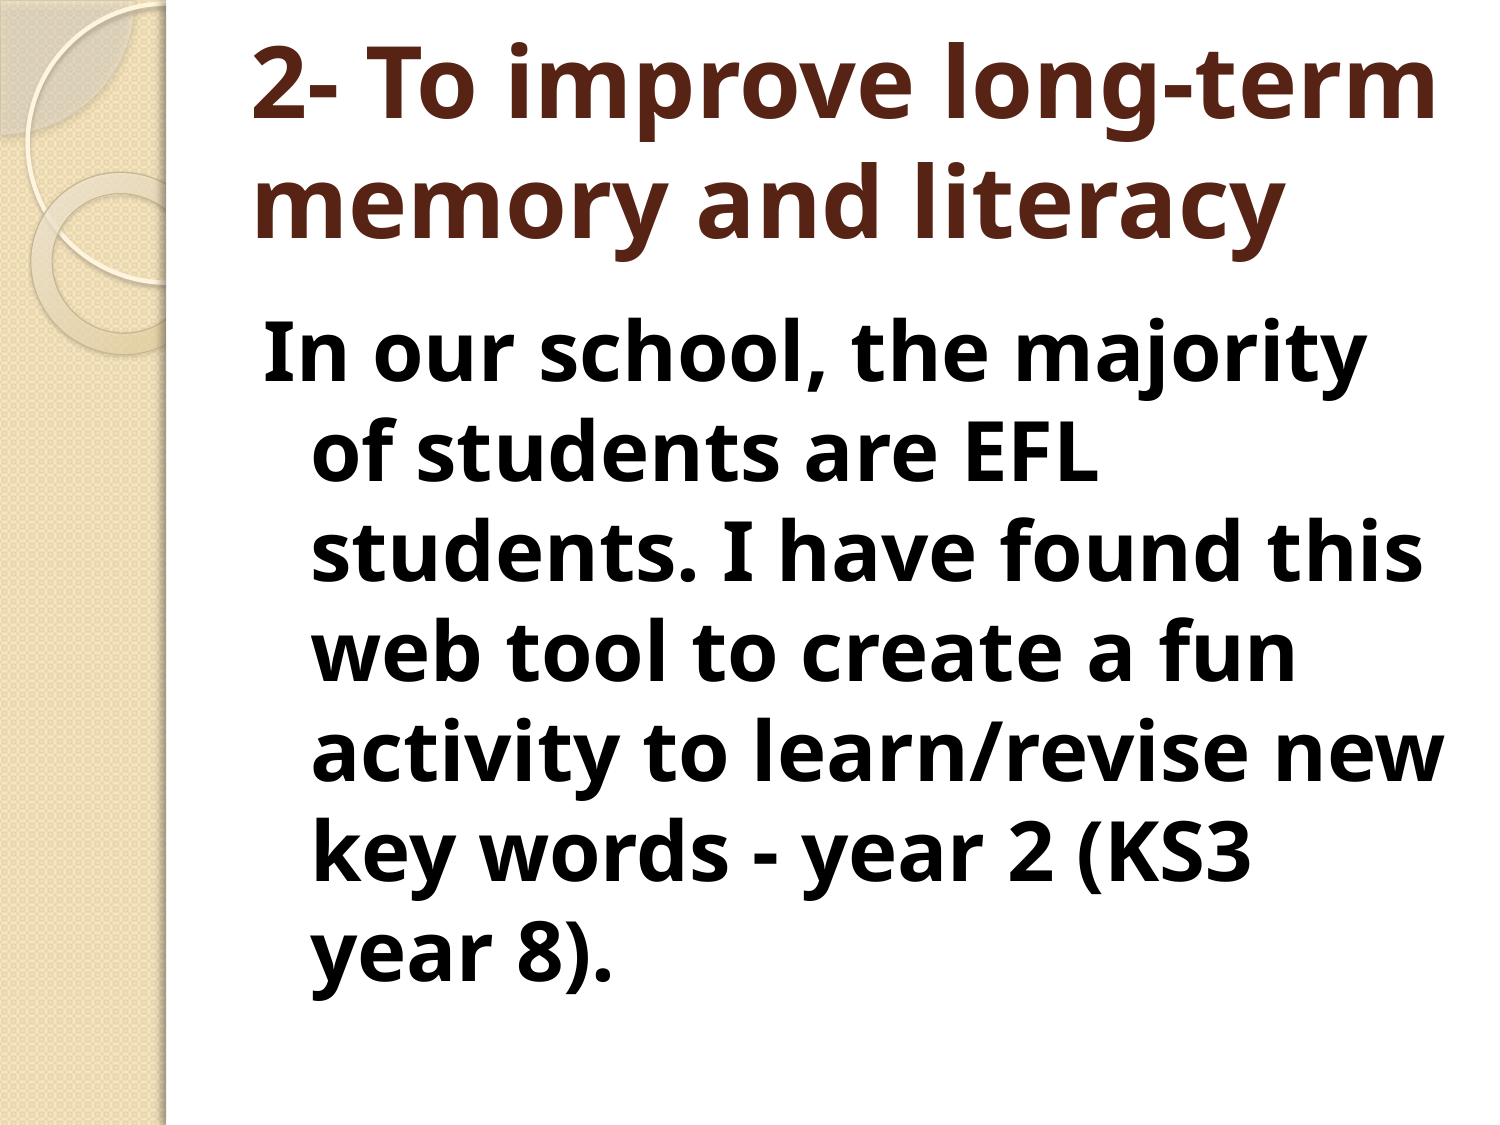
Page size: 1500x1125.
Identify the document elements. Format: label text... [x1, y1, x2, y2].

title 2- To improve long-term memory and literacy [235, 45, 1466, 233]
list In our school, the majority of students are EFL students. I have found this web tool to create a fun activity to learn/revise new key words - year 2 (KS3 year 8). [235, 290, 1466, 1025]
